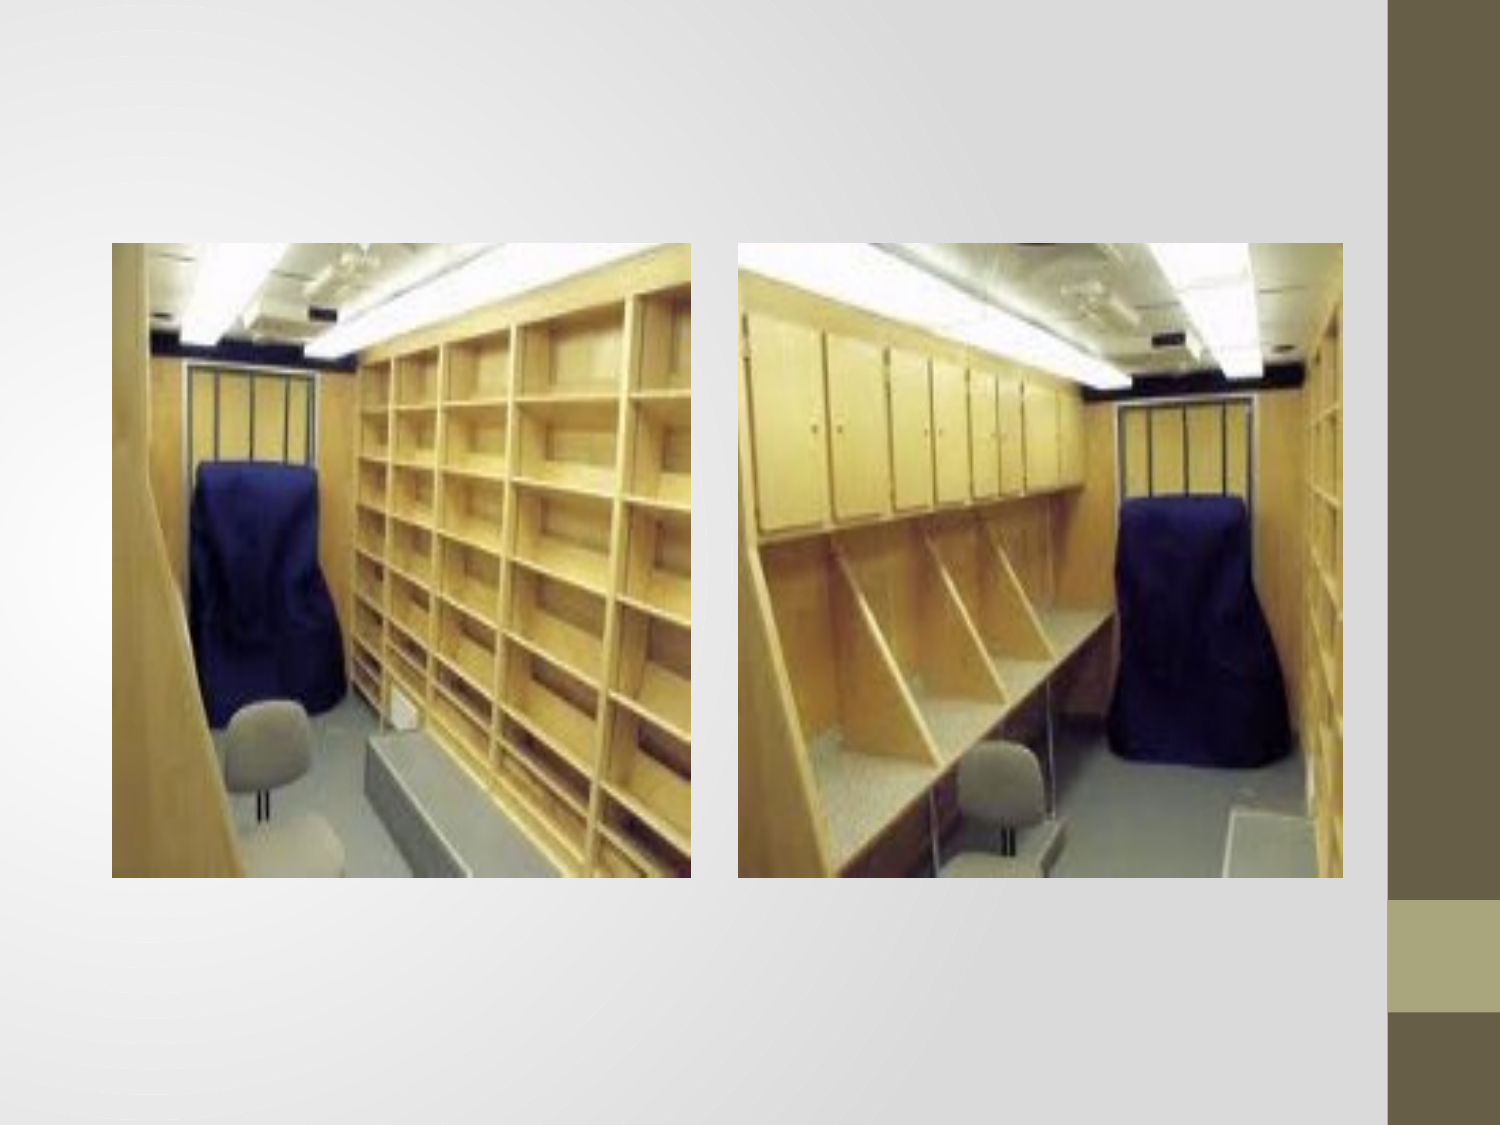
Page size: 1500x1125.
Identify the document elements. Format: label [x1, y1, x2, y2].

picture [111, 242, 692, 878]
picture [737, 242, 1344, 878]
